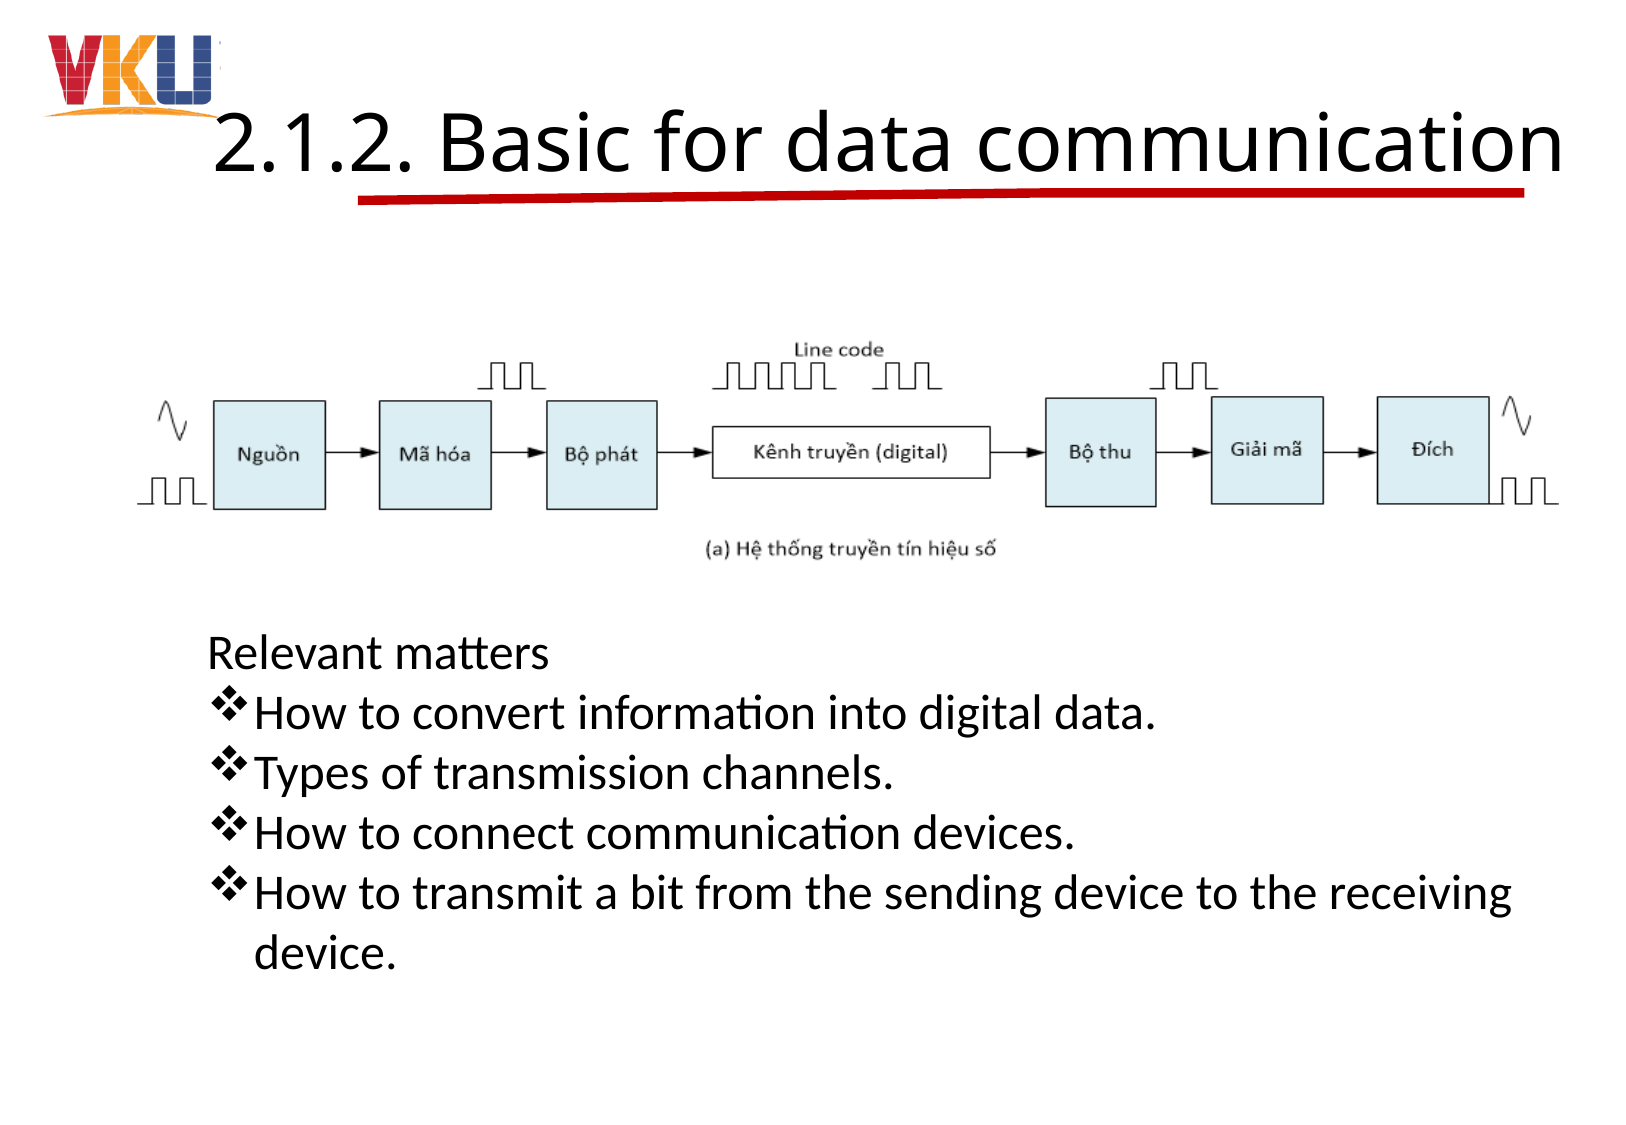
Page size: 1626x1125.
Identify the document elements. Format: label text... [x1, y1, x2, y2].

text_box Relevant matters How to convert information into digital data. Types of transmission channels. How to connect communication devices. How to transmit a bit from the sending device to the receiving device. [192, 611, 1548, 987]
picture [32, 21, 228, 129]
text_box [357, 190, 1525, 203]
title 2.1.2. Basic for data communication [192, 45, 1588, 233]
picture [136, 333, 1560, 564]
